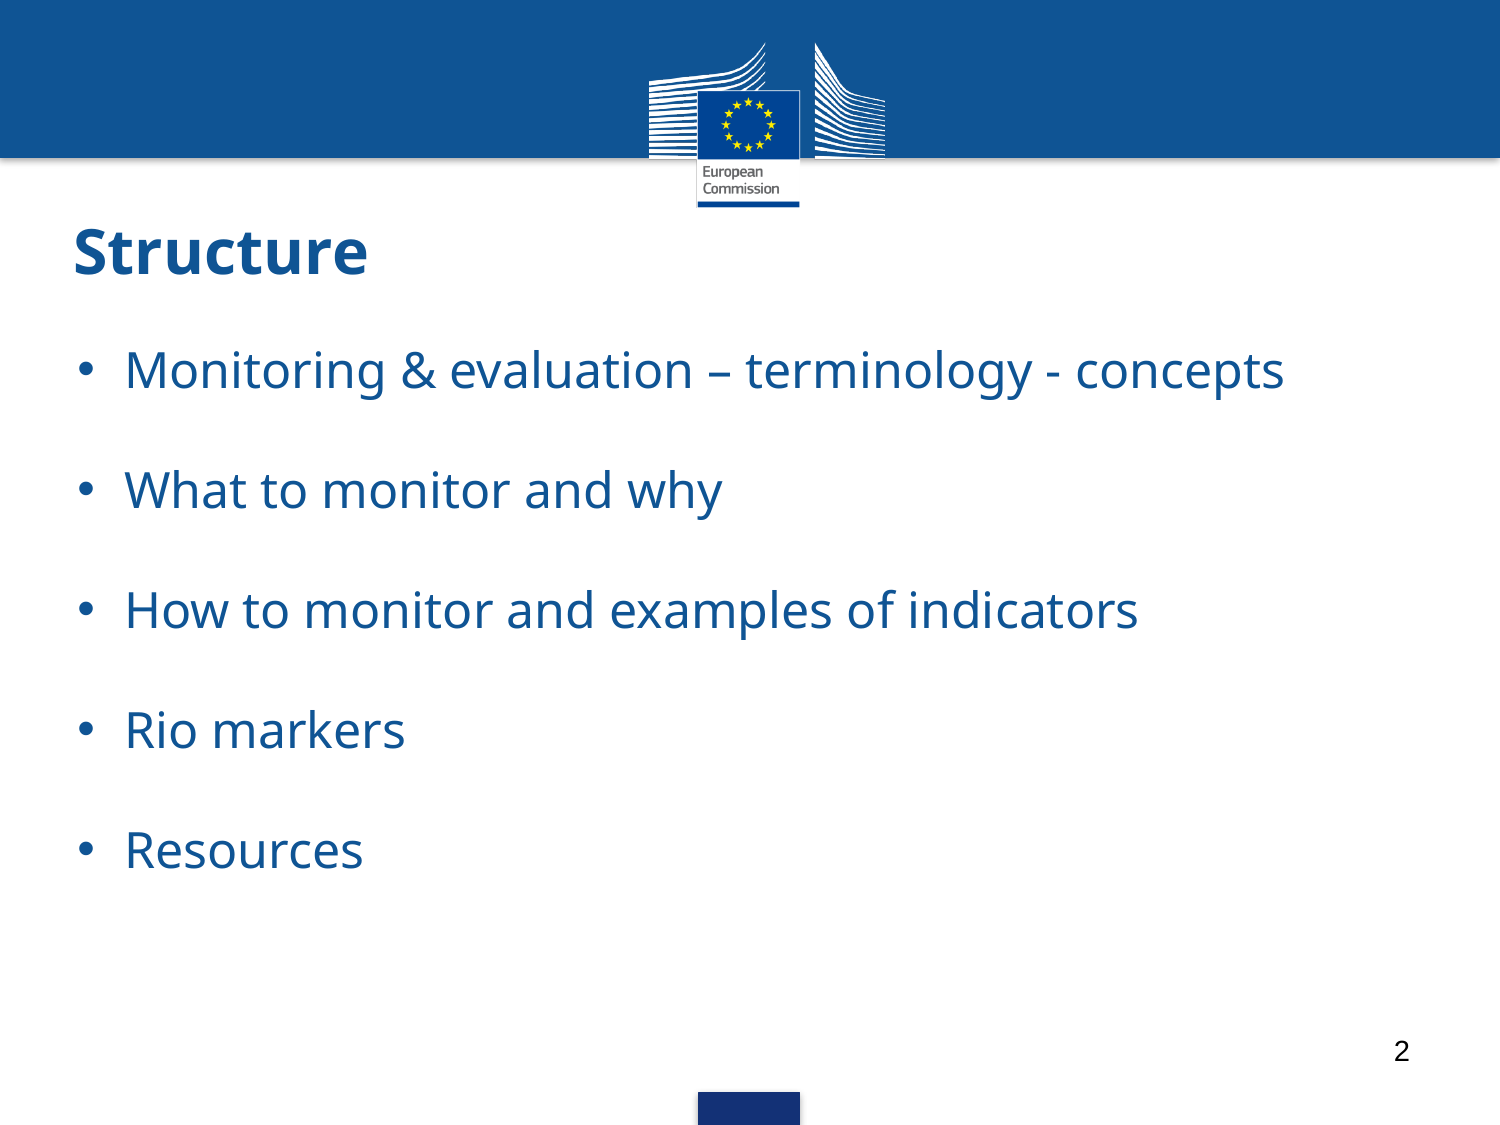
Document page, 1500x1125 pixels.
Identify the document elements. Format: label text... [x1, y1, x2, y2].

title Structure [0, 148, 1350, 351]
slide_number 2 [1074, 1024, 1426, 1103]
picture [649, 42, 885, 148]
text_box Monitoring & evaluation – terminology - concepts What to monitor and why How to monitor and examples of indicators Rio markers Resources [62, 330, 1433, 886]
